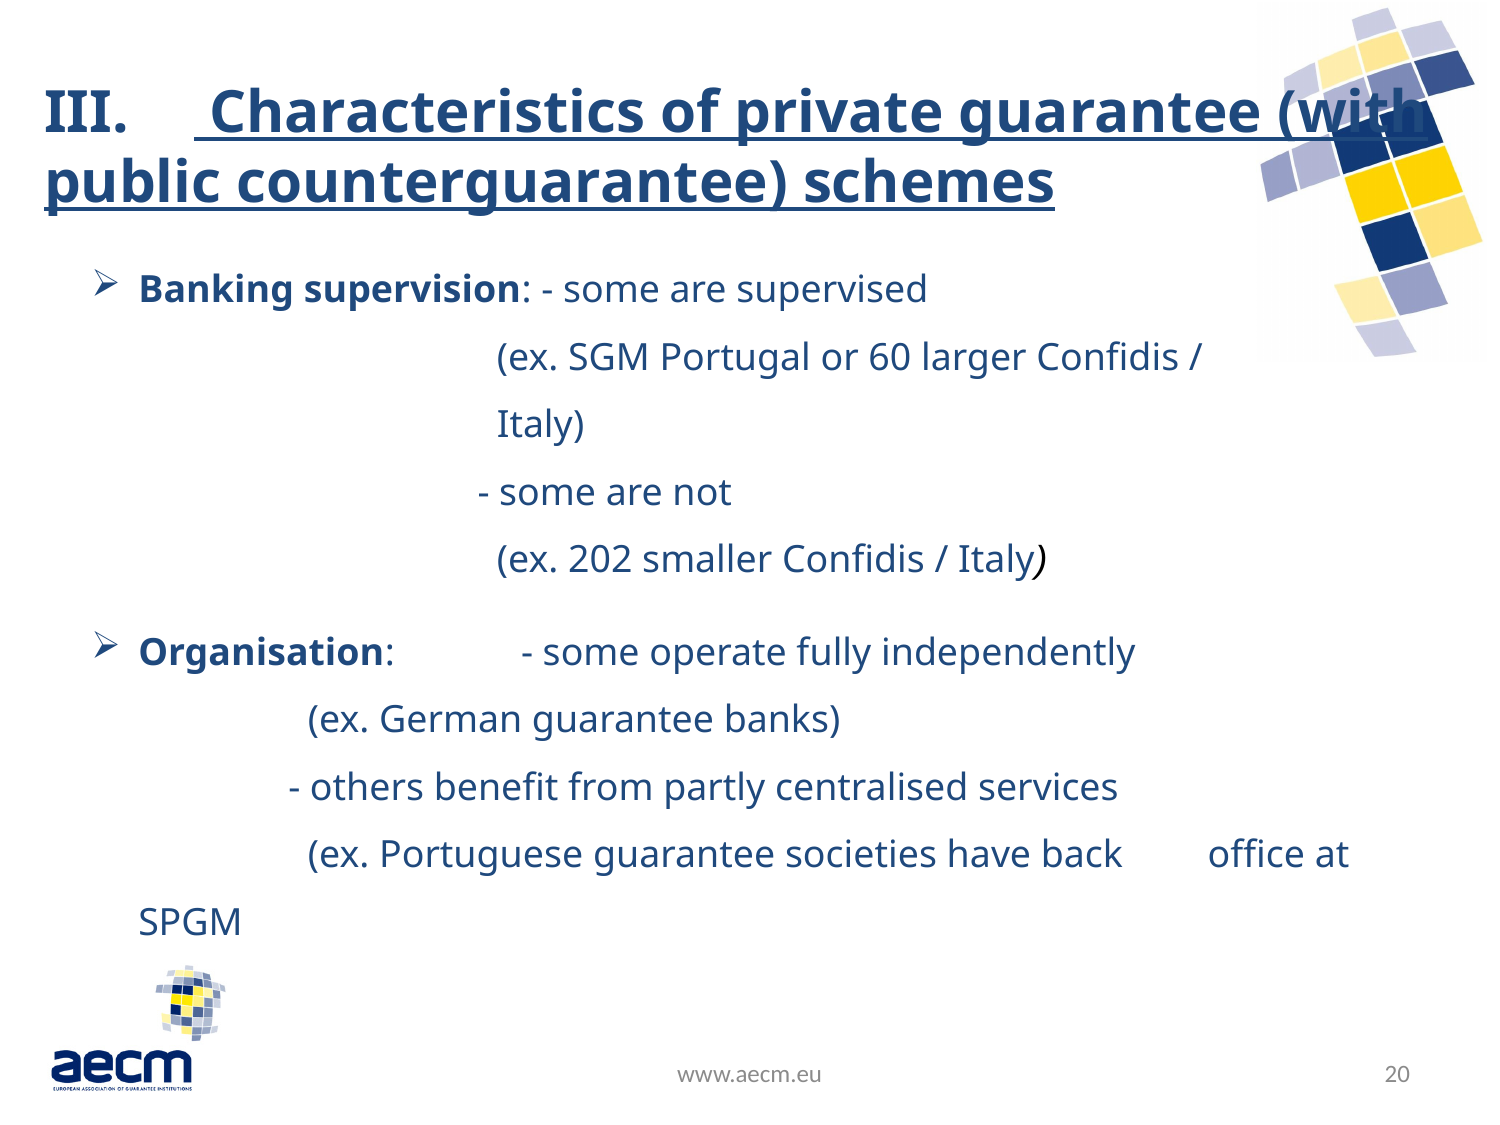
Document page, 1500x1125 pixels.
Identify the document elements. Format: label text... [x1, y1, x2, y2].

picture [40, 940, 236, 1116]
slide_number 20 [1074, 1042, 1425, 1103]
text_box III. Characteristics of private guarantee (with public counterguarantee) schemes [29, 66, 1251, 221]
picture [1256, 1, 1487, 362]
text_box Banking supervision: - some are supervised (ex. SGM Portugal or 60 larger Confidis / Italy) - some are not (ex. 202 smaller Confidis / Italy) Organisation: - some operate fully independently (ex. German guarantee banks) - others benefit from partly centralised services (ex. Portuguese guarantee societies have back office at SPGM [76, 190, 1412, 951]
footer www.aecm.eu [512, 1042, 988, 1103]
